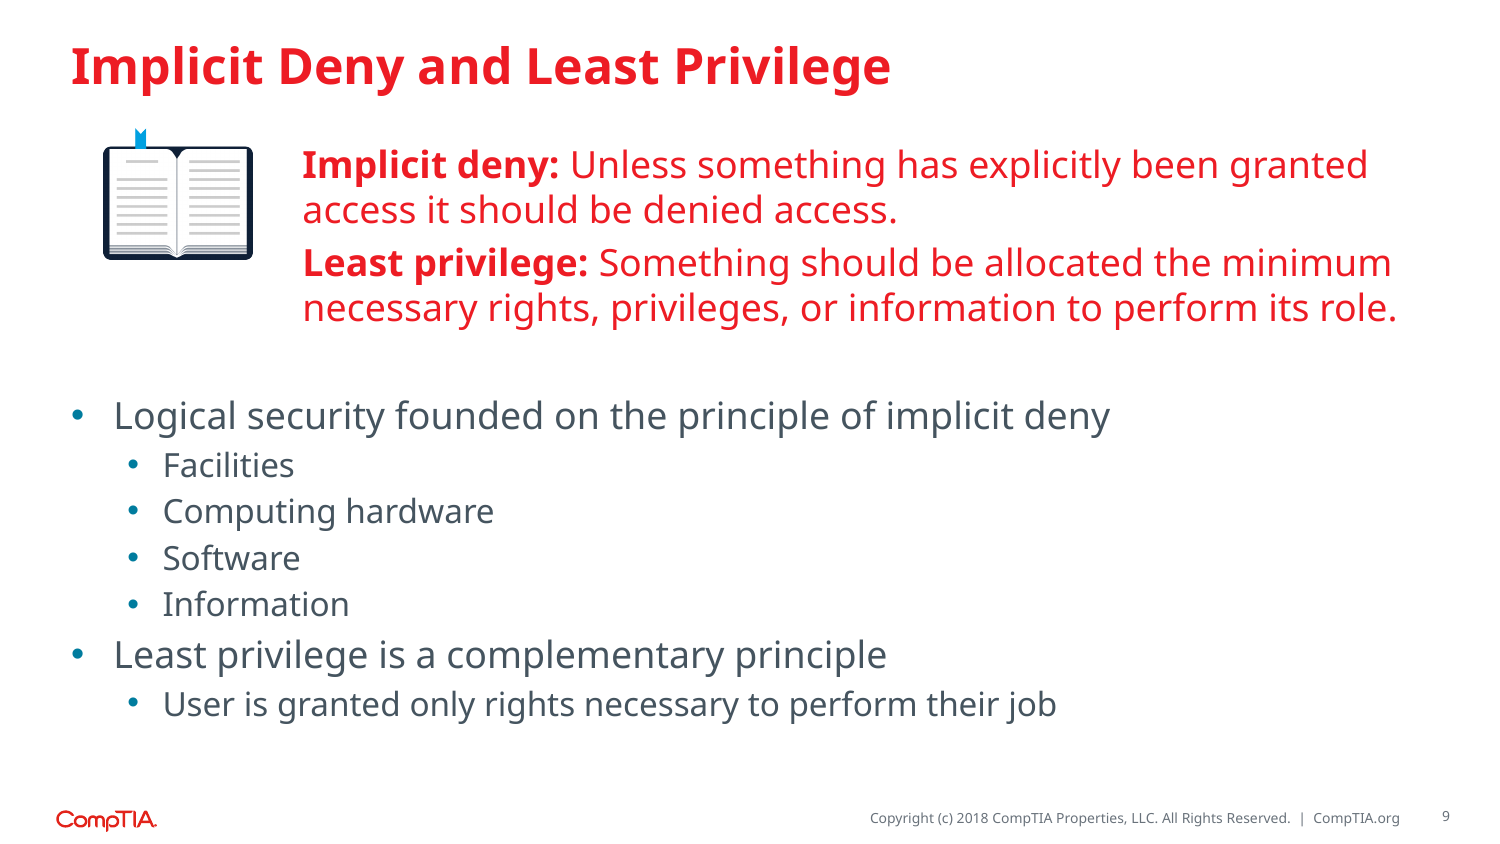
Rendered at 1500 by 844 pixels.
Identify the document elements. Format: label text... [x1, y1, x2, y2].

list Implicit deny: Unless something has explicitly been granted access it should be denied access. Least privilege: Something should be allocated the minimum necessary rights, privileges, or information to perform its role. [287, 133, 1445, 228]
picture [103, 128, 253, 260]
slide_number 9 [1407, 800, 1450, 835]
list Logical security founded on the principle of implicit deny Facilities Computing hardware Software Information Least privilege is a complementary principle User is granted only rights necessary to perform their job [56, 384, 1444, 764]
title Implicit Deny and Least Privilege [56, 12, 1444, 117]
